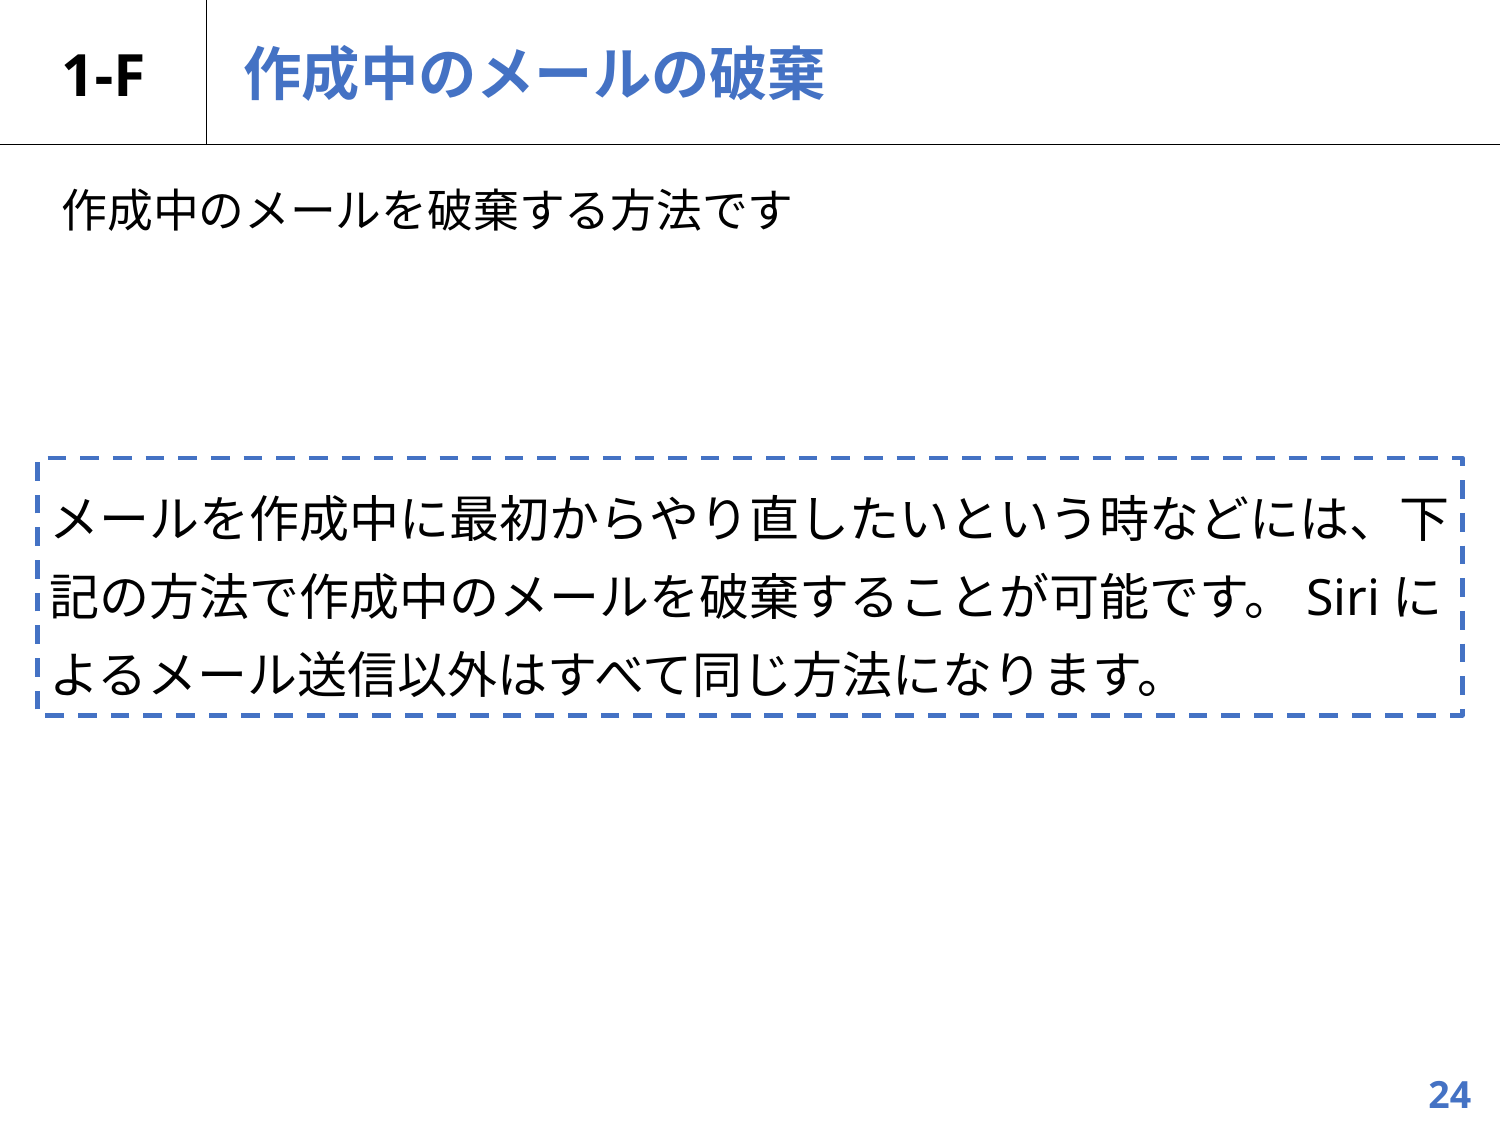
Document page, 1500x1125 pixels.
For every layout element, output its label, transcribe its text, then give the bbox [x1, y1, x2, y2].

text_box 作成中のメールを破棄する方法です [46, 180, 1500, 274]
title 作成中のメールの破棄 [228, 36, 1472, 116]
text_box メールを作成中に最初からやり直したいという時などには、下記の方法で作成中のメールを破棄することが可能です。Siriによるメール送信以外はすべて同じ方法になります。 [37, 458, 1463, 716]
text_box 24 [1399, 1063, 1500, 1123]
text_box 1-F [0, 0, 207, 147]
